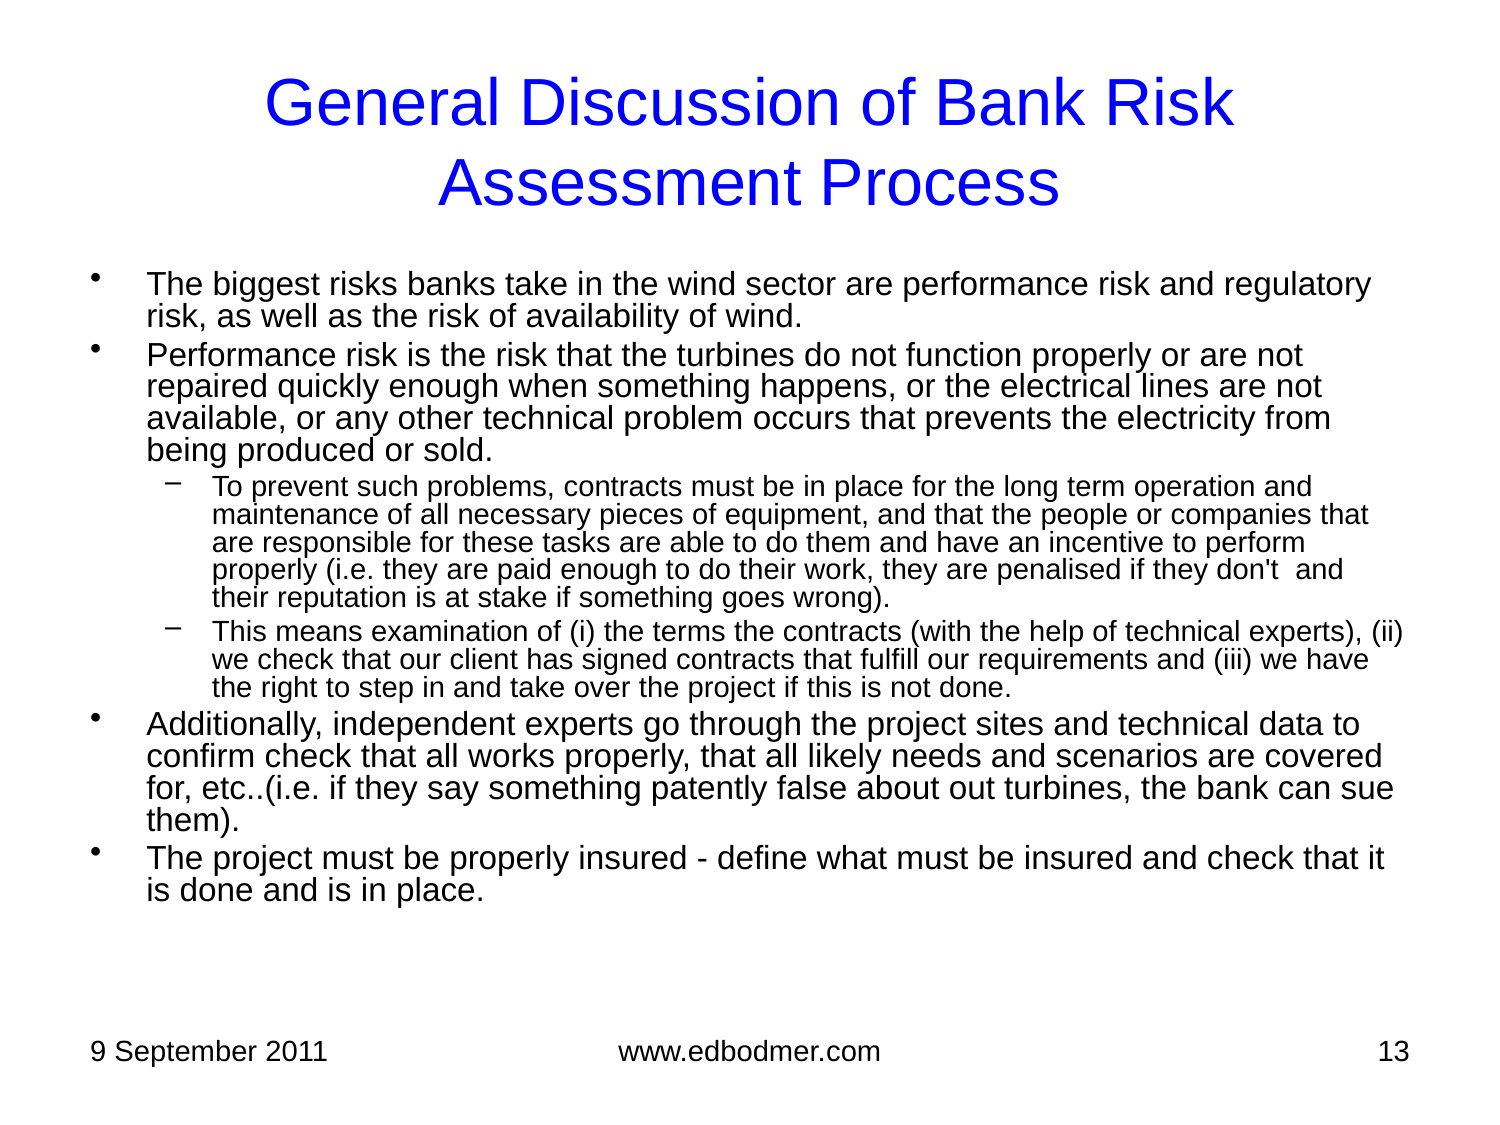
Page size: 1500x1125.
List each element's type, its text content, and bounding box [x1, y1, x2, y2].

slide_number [74, 1024, 426, 1103]
slide_number 13 [1074, 1024, 1426, 1103]
title General Discussion of Bank Risk Assessment Process [74, 44, 1426, 233]
footer www.edbodmer.com [512, 1024, 988, 1103]
list The biggest risks banks take in the wind sector are performance risk and regulatory risk, as well as the risk of availability of wind. Performance risk is the risk that the turbines do not function properly or are not repaired quickly enough when something happens, or the electrical lines are not available, or any other technical problem occurs that prevents the electricity from being produced or sold. To prevent such problems, contracts must be in place for the long term operation and maintenance of all necessary pieces of equipment, and that the people or companies that are responsible for these tasks are able to do them and have an incentive to perform properly (i.e. they are paid enough to do their work, they are penalised if they don't and their reputation is at stake if something goes wrong). This means examination of (i) the terms the contracts (with the help of technical experts), (ii) we check that our client has signed contracts that fulfill our requirements and (iii) we have the right to step in and take over the project if this is not done. Additionally, independent experts go through the project sites and technical data to confirm check that all works properly, that all likely needs and scenarios are covered for, etc..(i.e. if they say something patently false about out turbines, the bank can sue them). The project must be properly insured - define what must be insured and check that it is done and is in place. [74, 262, 1426, 1006]
